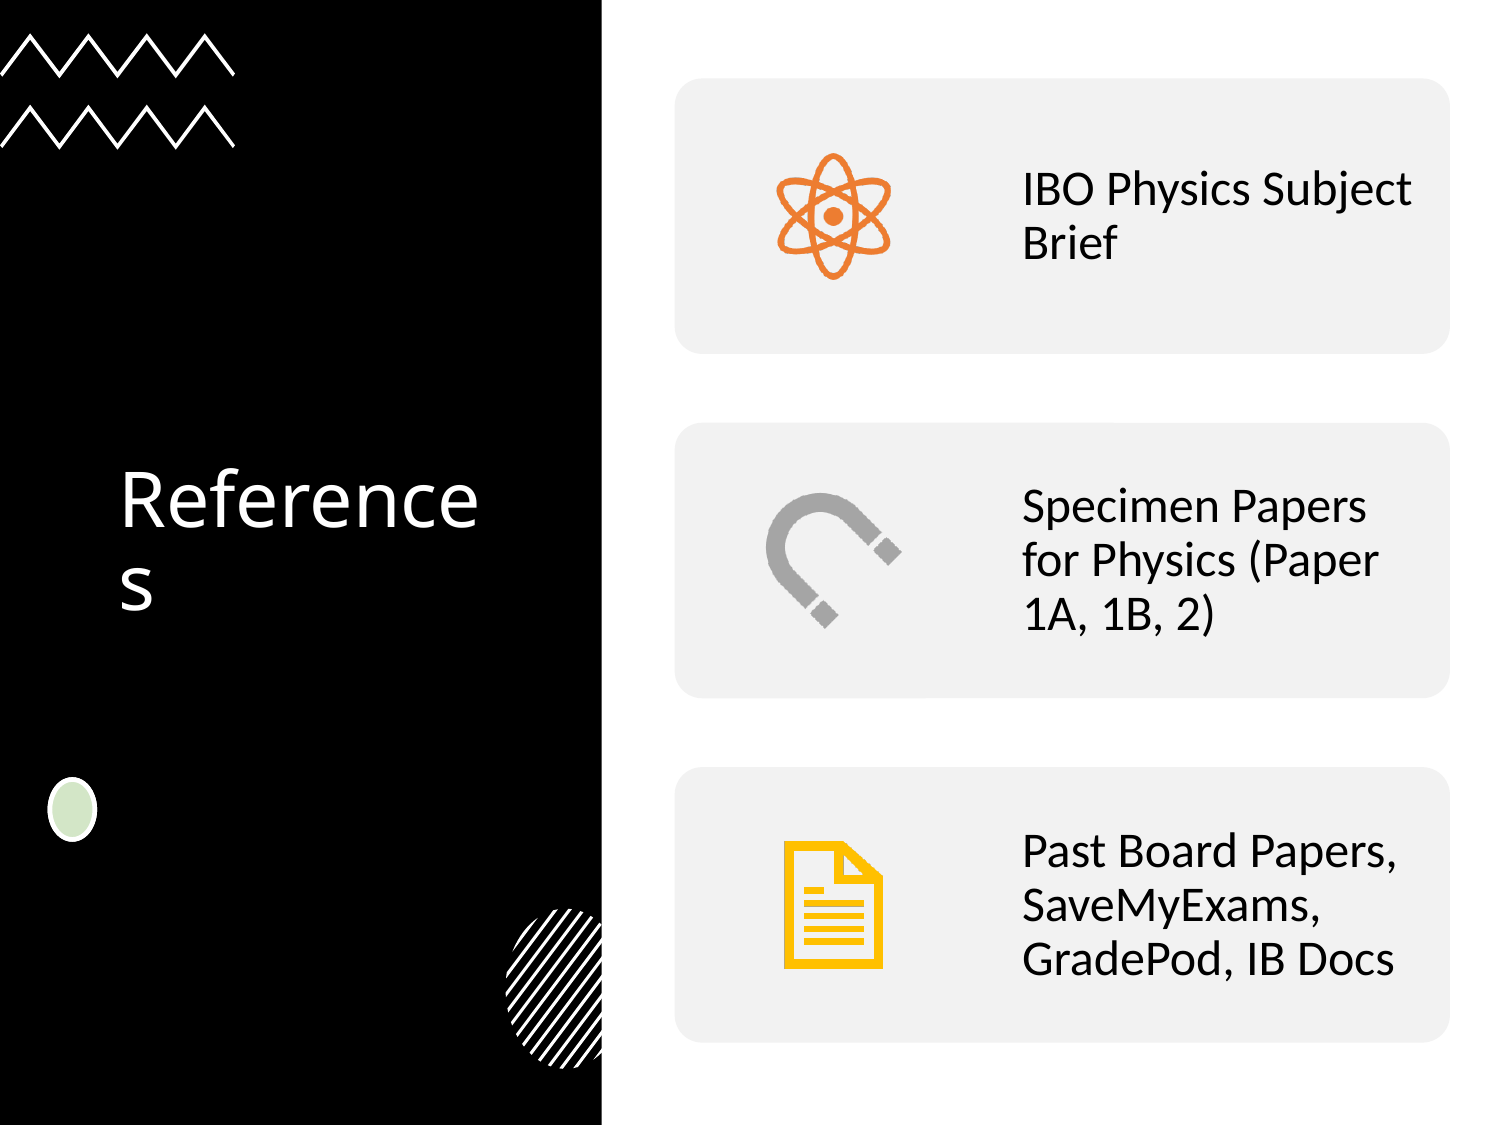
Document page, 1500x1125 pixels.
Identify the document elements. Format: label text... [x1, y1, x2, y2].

text_box [48, 778, 96, 841]
text_box [0, 0, 603, 1125]
text_box [603, 0, 1500, 1125]
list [674, 78, 1450, 1043]
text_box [505, 908, 626, 1069]
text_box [0, 33, 235, 150]
title References [103, 196, 497, 892]
